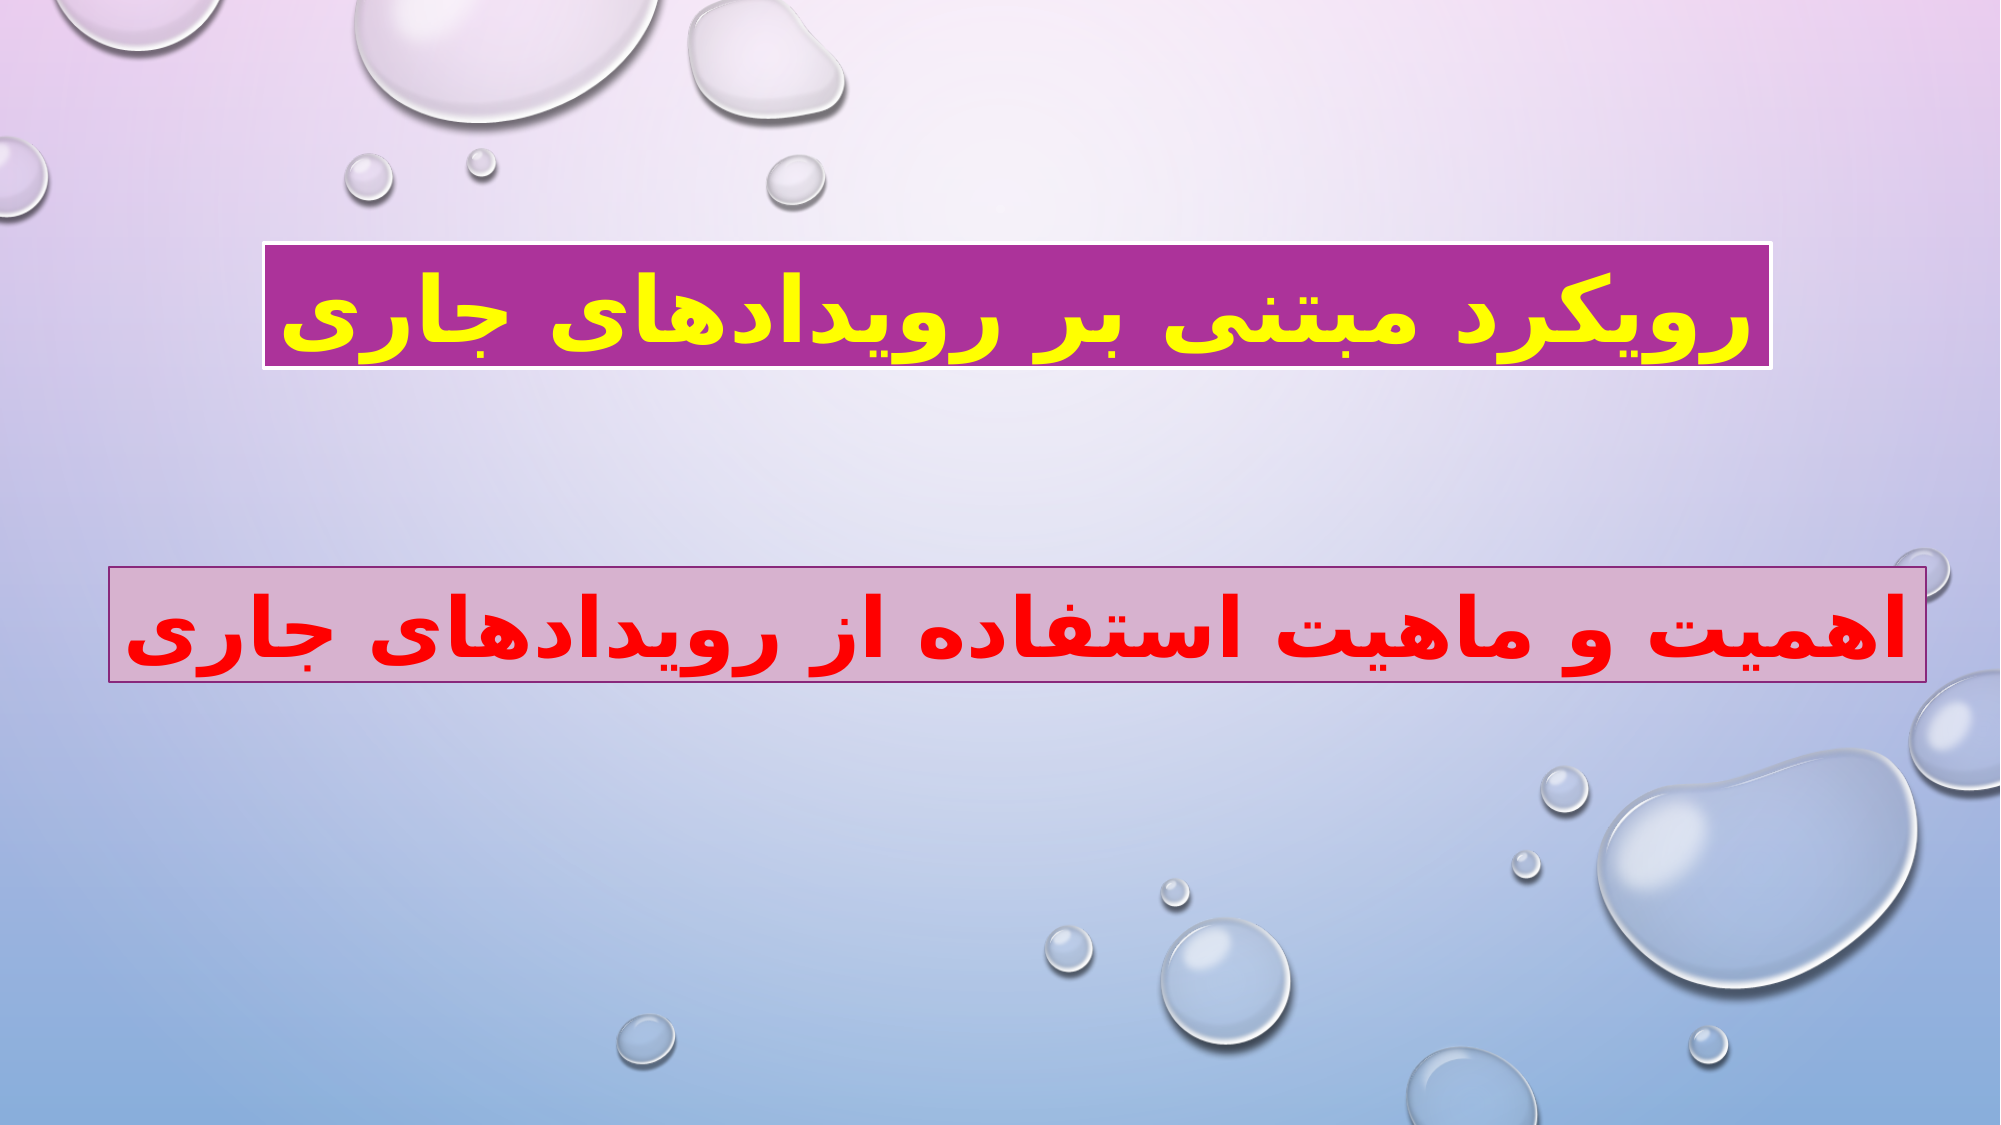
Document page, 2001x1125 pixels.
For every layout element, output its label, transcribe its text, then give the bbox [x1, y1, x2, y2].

text_box اهميت و ماهيت استفاده از رويدادهای جاری [108, 566, 1927, 683]
picture [0, 0, 2000, 1125]
text_box رويکرد مبتنی بر رويدادهای جاری [262, 241, 1773, 370]
